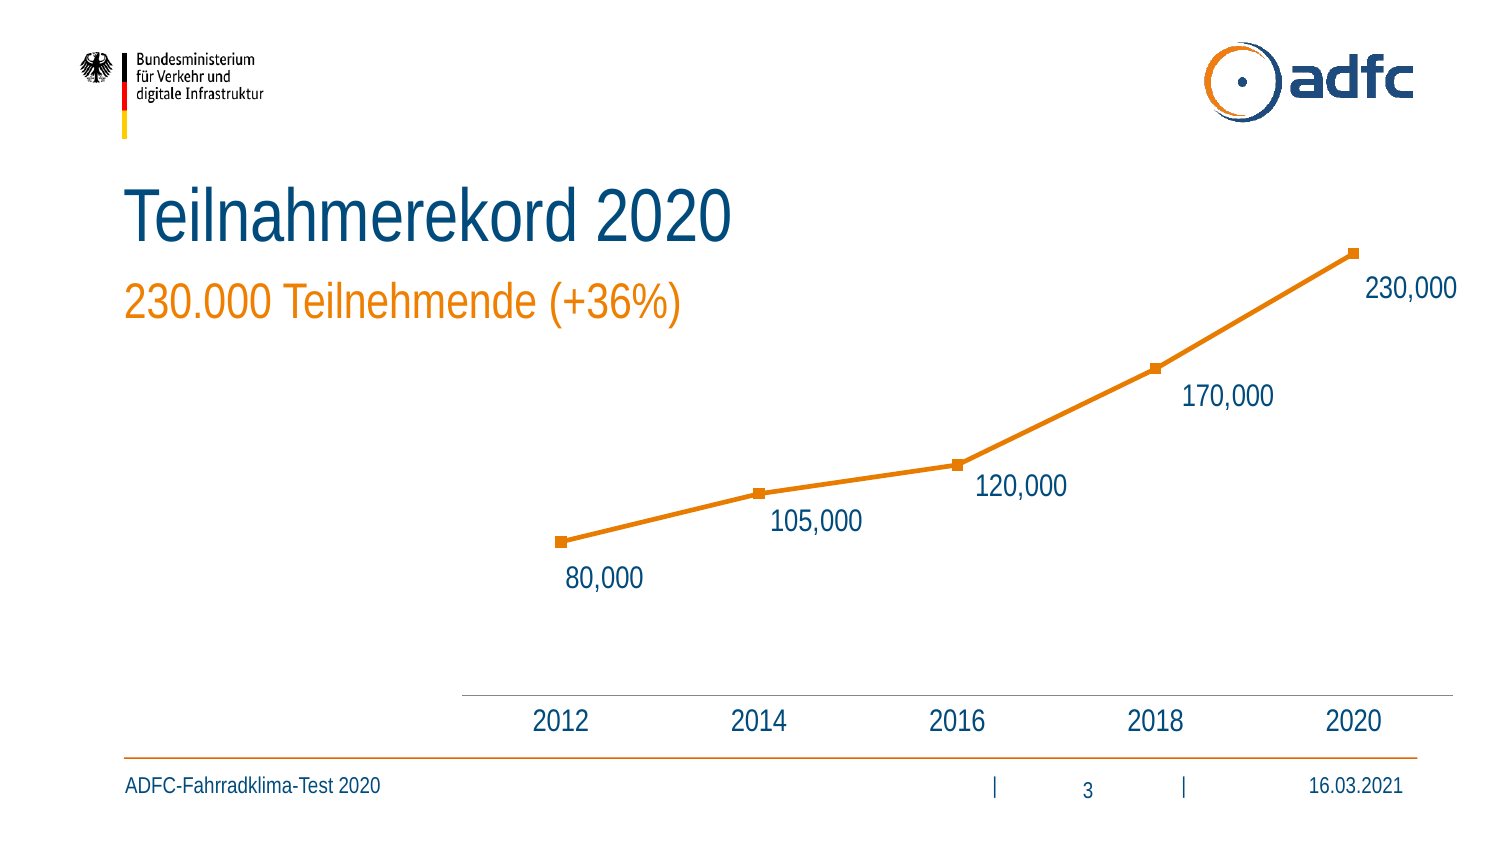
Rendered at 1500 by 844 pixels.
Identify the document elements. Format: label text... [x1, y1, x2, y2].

list Teilnahmerekord 2020 230.000 Teilnehmende (+36%) [123, 151, 1475, 709]
picture [1202, 40, 1414, 123]
picture [46, 27, 296, 158]
chart [440, 203, 1474, 749]
